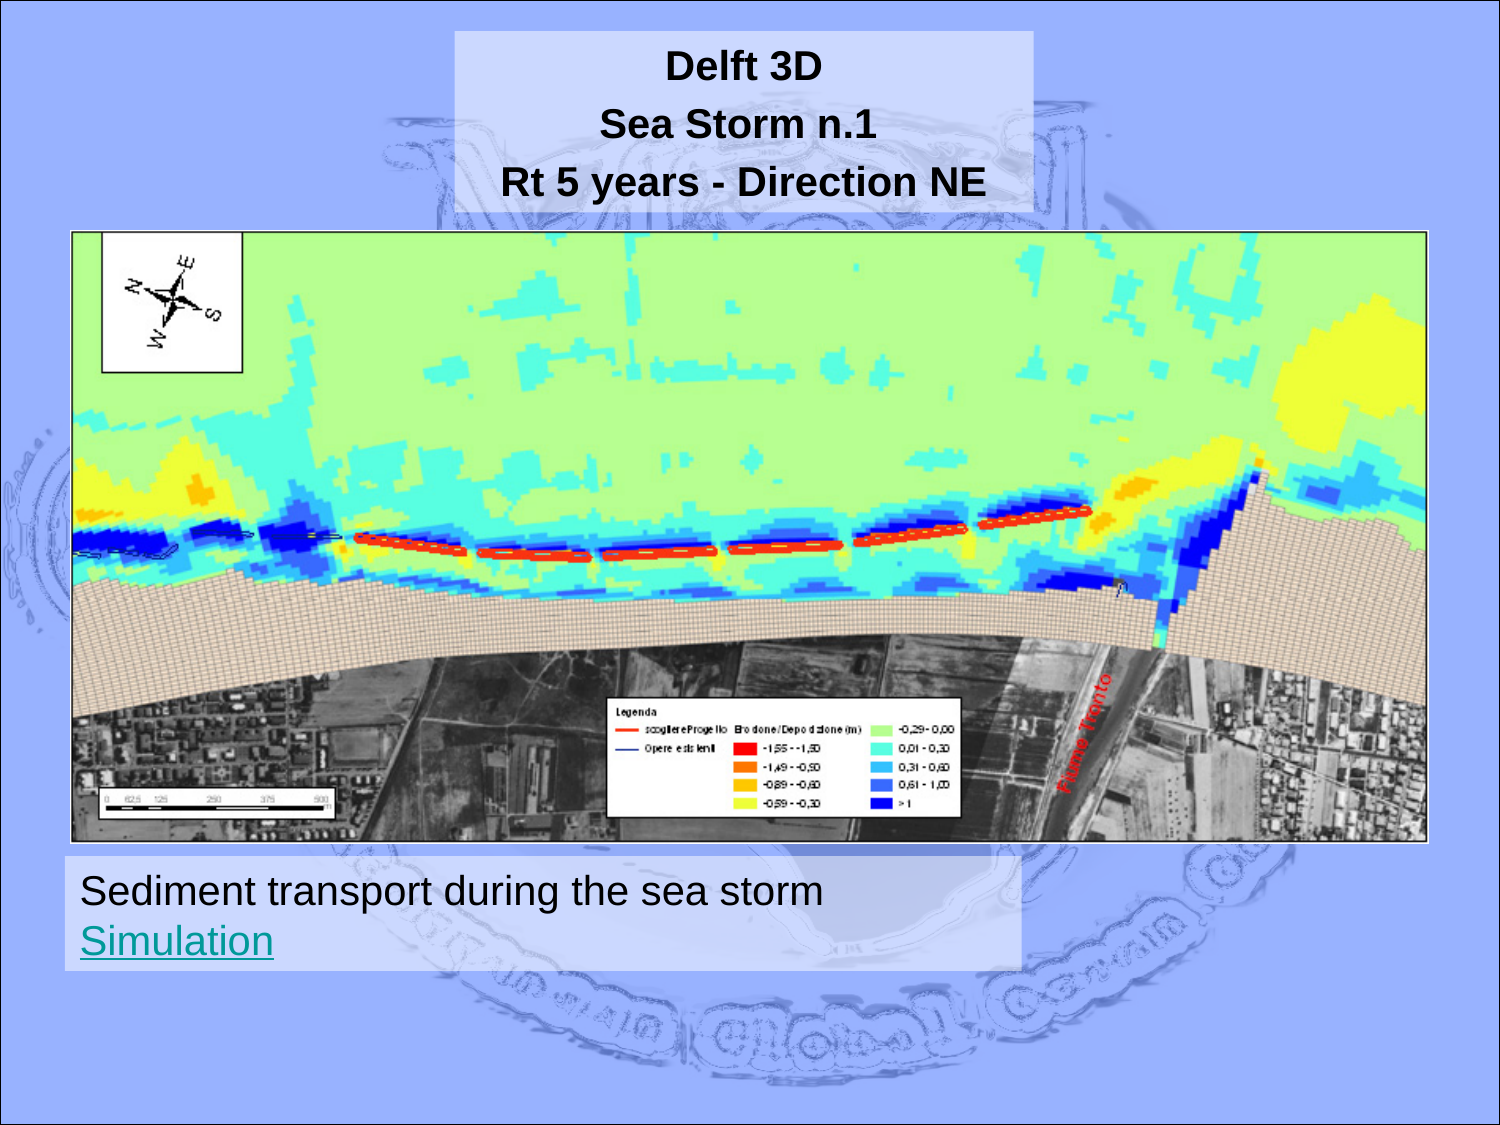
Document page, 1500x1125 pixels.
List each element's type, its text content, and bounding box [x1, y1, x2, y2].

text_box Delft 3D Sea Storm n.1 Rt 5 years - Direction NE [454, 31, 1034, 213]
picture [70, 230, 1429, 844]
text_box Sediment transport during the sea storm Simulation [64, 856, 1022, 971]
text_box [0, 0, 1500, 1125]
